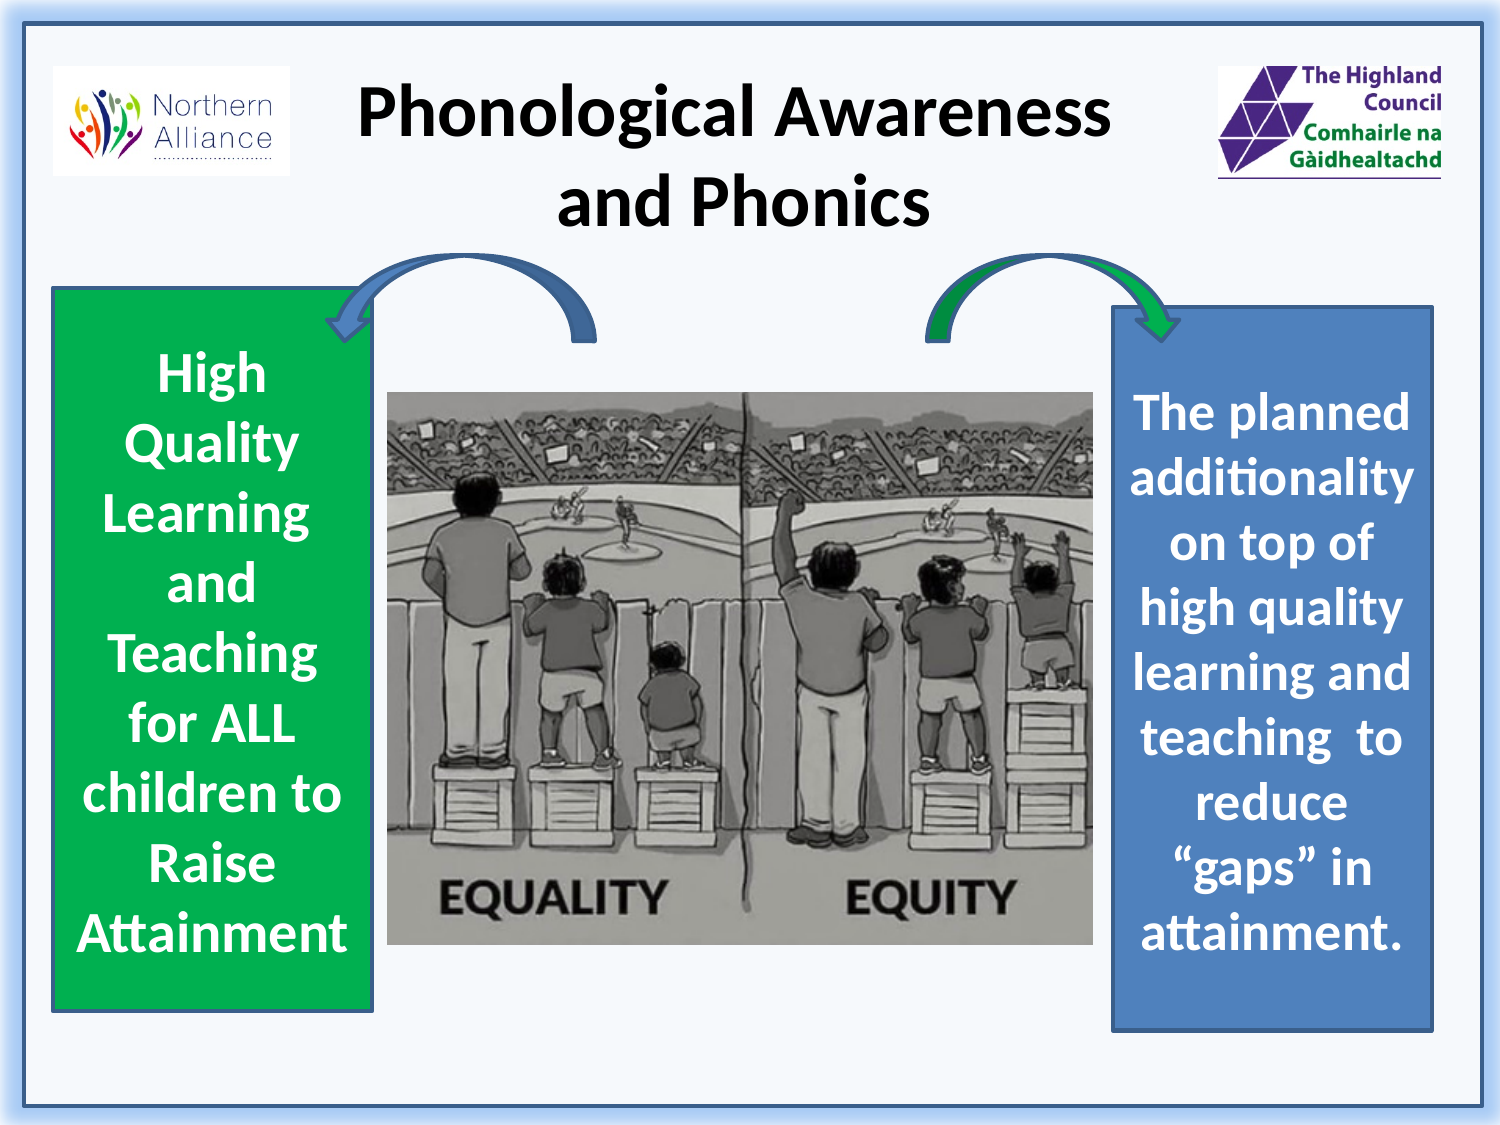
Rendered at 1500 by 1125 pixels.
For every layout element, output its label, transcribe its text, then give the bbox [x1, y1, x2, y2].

picture [387, 392, 1093, 945]
text_box High Quality Learning and Teaching for ALL children to Raise Attainment [51, 286, 374, 1013]
picture [1218, 66, 1441, 179]
text_box [22, 21, 1484, 1108]
text_box Phonological Awareness and Phonics [64, 54, 1424, 250]
text_box [325, 253, 597, 344]
picture [52, 66, 290, 177]
text_box [925, 253, 1182, 344]
text_box The planned additionality on top of high quality learning and teaching to reduce “gaps” in attainment. [1111, 305, 1434, 1033]
